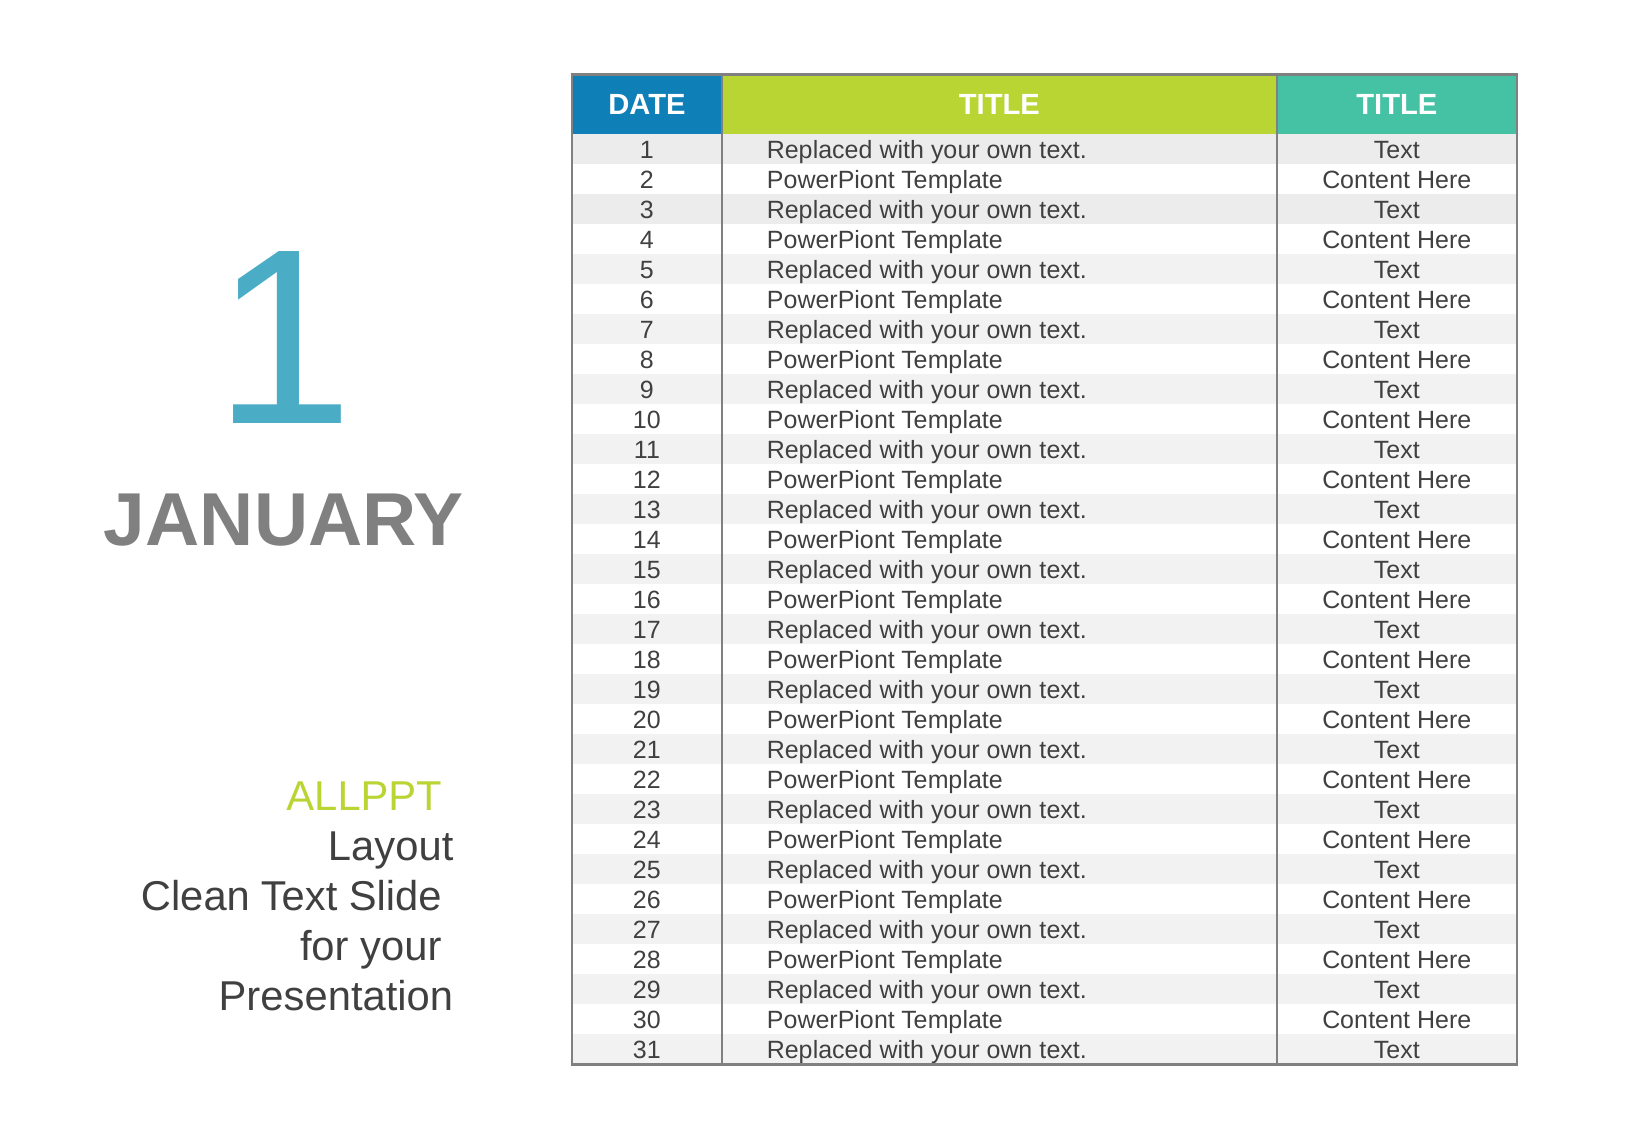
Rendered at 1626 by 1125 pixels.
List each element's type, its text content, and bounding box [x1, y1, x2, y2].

table_header TITLE [1278, 76, 1516, 134]
table_cell Content Here [1278, 344, 1516, 374]
table_cell 2 [573, 164, 721, 194]
table_cell Replaced with your own text. [723, 554, 1276, 584]
table_cell Text [1278, 494, 1516, 524]
text_box ALLPPT Layout Clean Text Slide for your Presentation [100, 761, 468, 1026]
table_cell Content Here [1278, 464, 1516, 494]
table_cell Replaced with your own text. [723, 914, 1276, 944]
table_cell PowerPiont Template [723, 584, 1276, 614]
table_cell Content Here [1278, 524, 1516, 554]
table_cell PowerPiont Template [723, 884, 1276, 914]
table_cell PowerPiont Template [723, 404, 1276, 434]
table_cell Text [1278, 134, 1516, 164]
table_cell 13 [573, 494, 721, 524]
table_cell 20 [573, 704, 721, 734]
table_cell 15 [573, 554, 721, 584]
table_cell Content Here [1278, 944, 1516, 974]
table_cell Text [1278, 974, 1516, 1004]
table_cell Content Here [1278, 584, 1516, 614]
table_cell Text [1278, 854, 1516, 884]
table_cell 21 [573, 734, 721, 764]
table_cell Replaced with your own text. [723, 494, 1276, 524]
table_cell Replaced with your own text. [723, 854, 1276, 884]
table_cell Replaced with your own text. [723, 674, 1276, 704]
table_cell Content Here [1278, 284, 1516, 314]
table_cell PowerPiont Template [723, 524, 1276, 554]
table_cell PowerPiont Template [723, 284, 1276, 314]
table_cell 17 [573, 614, 721, 644]
table_cell Replaced with your own text. [723, 614, 1276, 644]
table_cell PowerPiont Template [723, 764, 1276, 794]
table_cell Content Here [1278, 1004, 1516, 1034]
table_cell Content Here [1278, 884, 1516, 914]
table_cell Text [1278, 554, 1516, 584]
table_cell 30 [573, 1004, 721, 1034]
table_cell 27 [573, 914, 721, 944]
table_cell Replaced with your own text. [723, 794, 1276, 824]
table_cell 25 [573, 854, 721, 884]
table_cell Replaced with your own text. [723, 1034, 1276, 1063]
table_cell 26 [573, 884, 721, 914]
table_cell Text [1278, 374, 1516, 404]
table_cell PowerPiont Template [723, 344, 1276, 374]
table_cell Replaced with your own text. [723, 314, 1276, 344]
table_cell Content Here [1278, 164, 1516, 194]
table_cell 22 [573, 764, 721, 794]
table_cell 24 [573, 824, 721, 854]
table_cell 23 [573, 794, 721, 824]
table_cell 18 [573, 644, 721, 674]
table_cell Text [1278, 734, 1516, 764]
table_cell Replaced with your own text. [723, 194, 1276, 224]
table_cell PowerPiont Template [723, 164, 1276, 194]
table_cell 11 [573, 434, 721, 464]
table_cell PowerPiont Template [723, 644, 1276, 674]
table_cell Replaced with your own text. [723, 434, 1276, 464]
table_cell 29 [573, 974, 721, 1004]
table_cell Text [1278, 314, 1516, 344]
table_cell PowerPiont Template [723, 824, 1276, 854]
table_cell 16 [573, 584, 721, 614]
table_cell 8 [573, 344, 721, 374]
table_cell 10 [573, 404, 721, 434]
table_cell 5 [573, 254, 721, 284]
table_header DATE [573, 76, 721, 134]
table_cell PowerPiont Template [723, 944, 1276, 974]
table_cell 6 [573, 284, 721, 314]
table_cell PowerPiont Template [723, 224, 1276, 254]
table_cell Replaced with your own text. [723, 254, 1276, 284]
table_cell Text [1278, 674, 1516, 704]
table_cell Content Here [1278, 404, 1516, 434]
text_box 1 [124, 166, 444, 463]
table_cell 28 [573, 944, 721, 974]
table_cell Text [1278, 794, 1516, 824]
table_cell Content Here [1278, 224, 1516, 254]
table_cell Content Here [1278, 704, 1516, 734]
table_cell Content Here [1278, 644, 1516, 674]
table_cell PowerPiont Template [723, 464, 1276, 494]
table_cell 12 [573, 464, 721, 494]
table_cell 31 [573, 1034, 721, 1063]
table_cell Text [1278, 194, 1516, 224]
table_cell Text [1278, 614, 1516, 644]
table_cell PowerPiont Template [723, 1004, 1276, 1034]
table_cell PowerPiont Template [723, 704, 1276, 734]
table_cell Content Here [1278, 764, 1516, 794]
table_header TITLE [723, 76, 1276, 134]
table_cell Replaced with your own text. [723, 134, 1276, 164]
table_cell Text [1278, 254, 1516, 284]
table_cell 14 [573, 524, 721, 554]
table_cell 9 [573, 374, 721, 404]
text_box JANUARY [72, 463, 497, 568]
table_cell 3 [573, 194, 721, 224]
table_cell 7 [573, 314, 721, 344]
table_cell 4 [573, 224, 721, 254]
table_cell Text [1278, 1034, 1516, 1063]
table_cell Replaced with your own text. [723, 974, 1276, 1004]
table_cell Replaced with your own text. [723, 734, 1276, 764]
table_cell 19 [573, 674, 721, 704]
table_cell Text [1278, 914, 1516, 944]
table_cell Replaced with your own text. [723, 374, 1276, 404]
table_cell Content Here [1278, 824, 1516, 854]
table_cell 1 [573, 134, 721, 164]
table_cell Text [1278, 434, 1516, 464]
